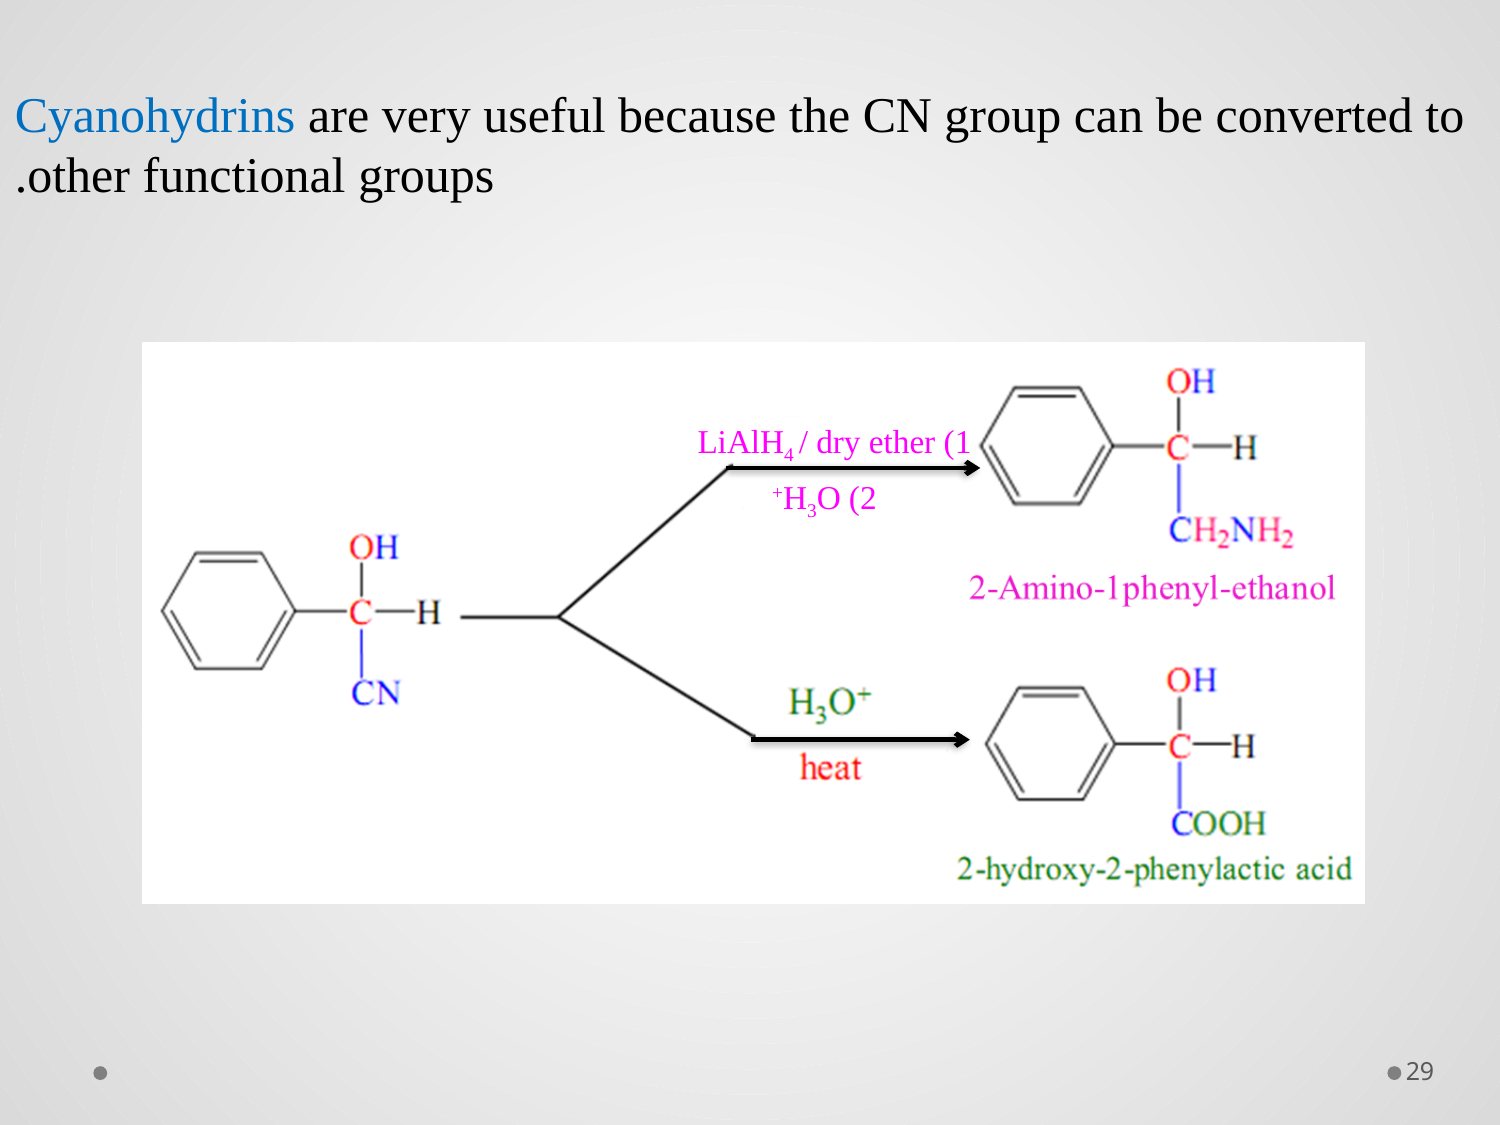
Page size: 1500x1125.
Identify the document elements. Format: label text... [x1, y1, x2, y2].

text_box Cyanohydrins are very useful because the CN group can be converted to other functional groups. [0, 75, 1483, 211]
slide_number 29 [1401, 1042, 1494, 1103]
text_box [142, 341, 1365, 904]
